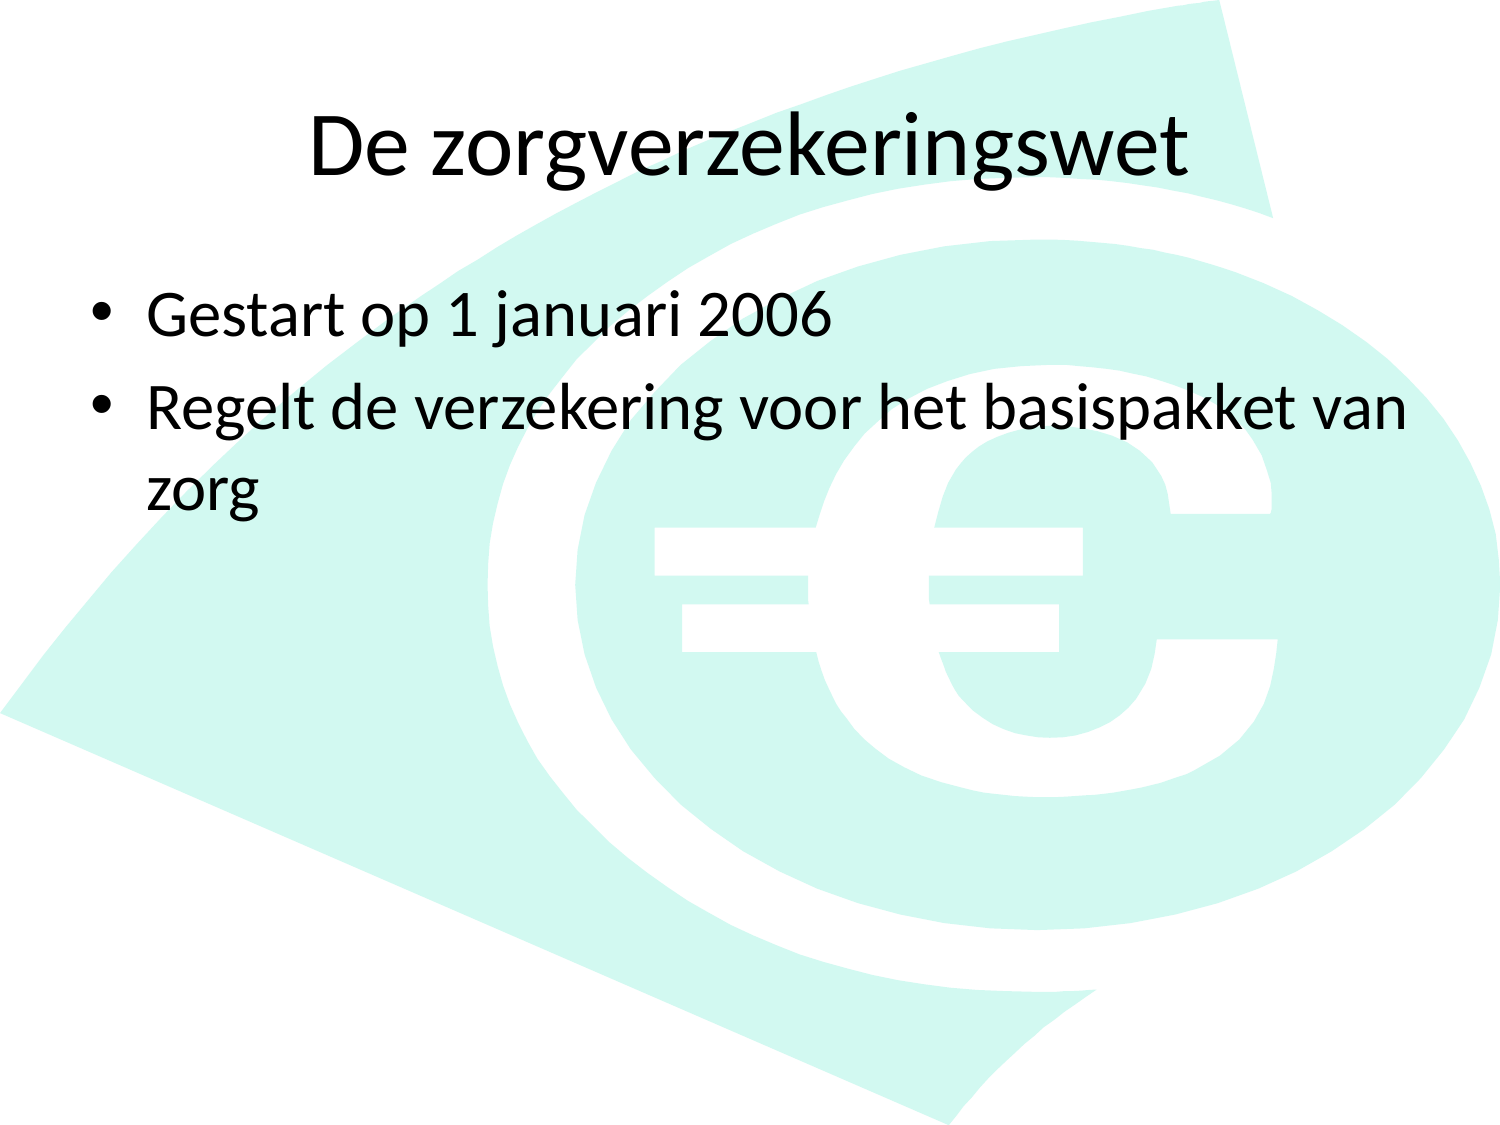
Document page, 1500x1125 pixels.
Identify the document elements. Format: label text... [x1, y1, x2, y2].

list Gestart op 1 januari 2006 Regelt de verzekering voor het basispakket van zorg [75, 262, 1425, 1005]
title De zorgverzekeringswet [75, 45, 1425, 233]
